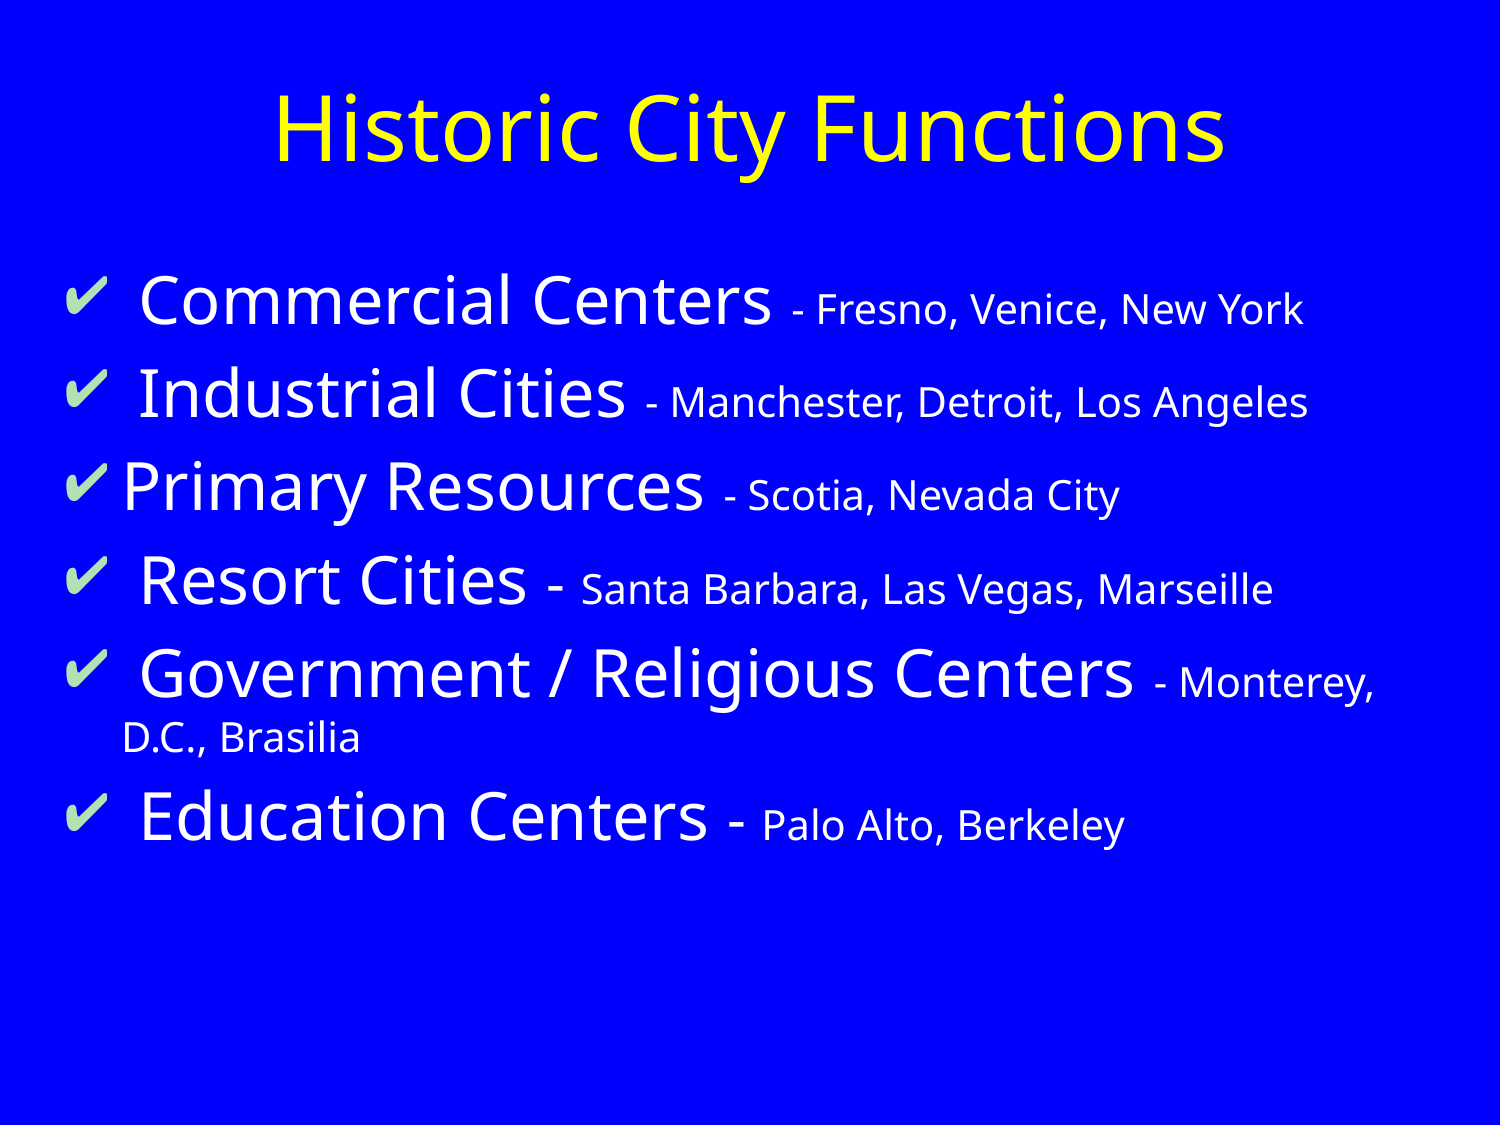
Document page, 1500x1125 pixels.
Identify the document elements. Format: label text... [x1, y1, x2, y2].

title Historic City Functions [112, 0, 1388, 188]
list Commercial Centers - Fresno, Venice, New York Industrial Cities - Manchester, Detroit, Los Angeles Primary Resources - Scotia, Nevada City Resort Cities - Santa Barbara, Las Vegas, Marseille Government / Religious Centers - Monterey, D.C., Brasilia Education Centers - Palo Alto, Berkeley [49, 249, 1476, 976]
